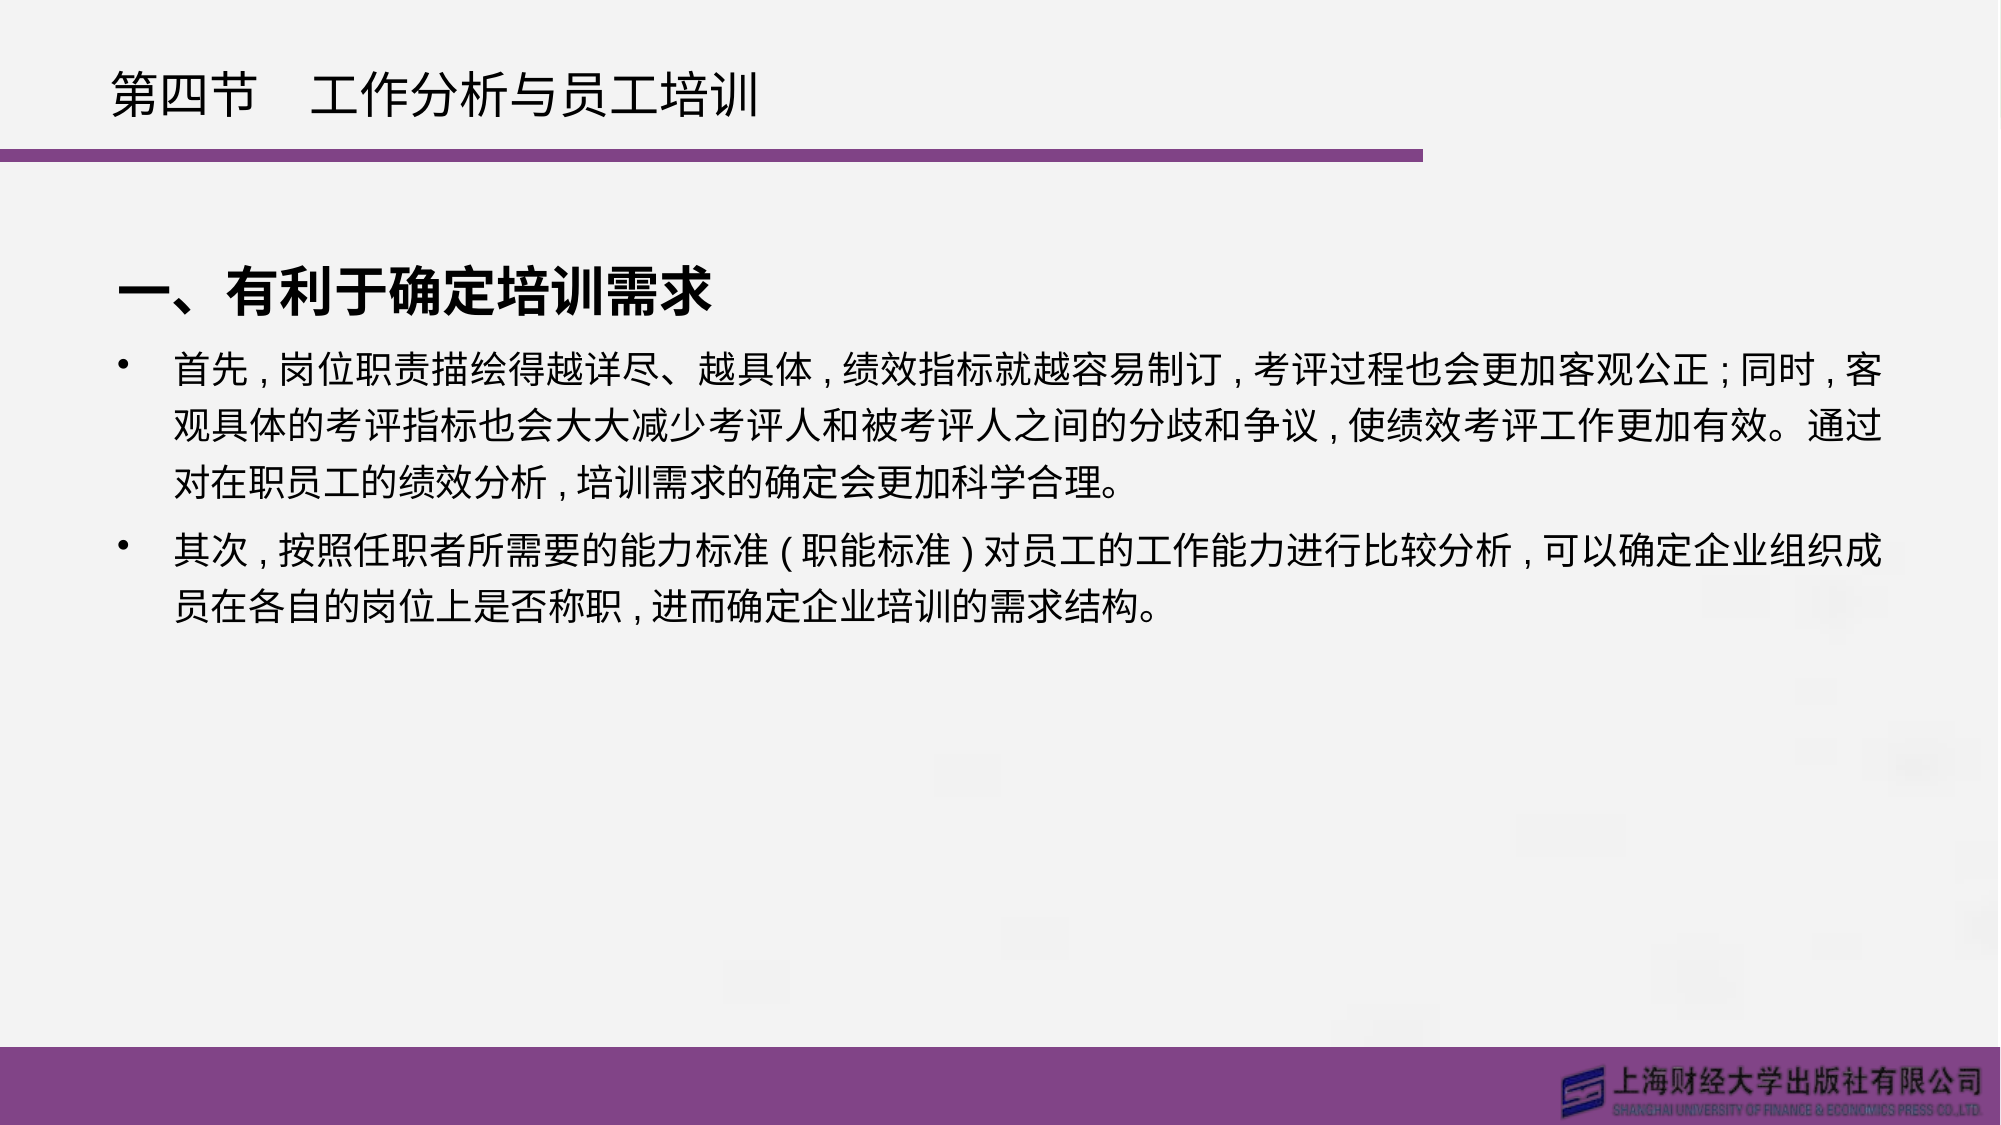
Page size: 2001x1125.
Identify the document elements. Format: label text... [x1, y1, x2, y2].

title 第四节 工作分析与员工培训 [94, 42, 1451, 146]
picture [0, 0, 2001, 1125]
list 一、有利于确定培训需求 首先,岗位职责描绘得越详尽、越具体,绩效指标就越容易制订,考评过程也会更加客观公正;同时,客观具体的考评指标也会大大减少考评人和被考评人之间的分歧和争议,使绩效考评工作更加有效。通过对在职员工的绩效分析,培训需求的确定会更加科学合理。 其次,按照任职者所需要的能力标准(职能标准)对员工的工作能力进行比较分析,可以确定企业组织成员在各自的岗位上是否称职,进而确定企业培训的需求结构。 [102, 233, 1898, 1032]
